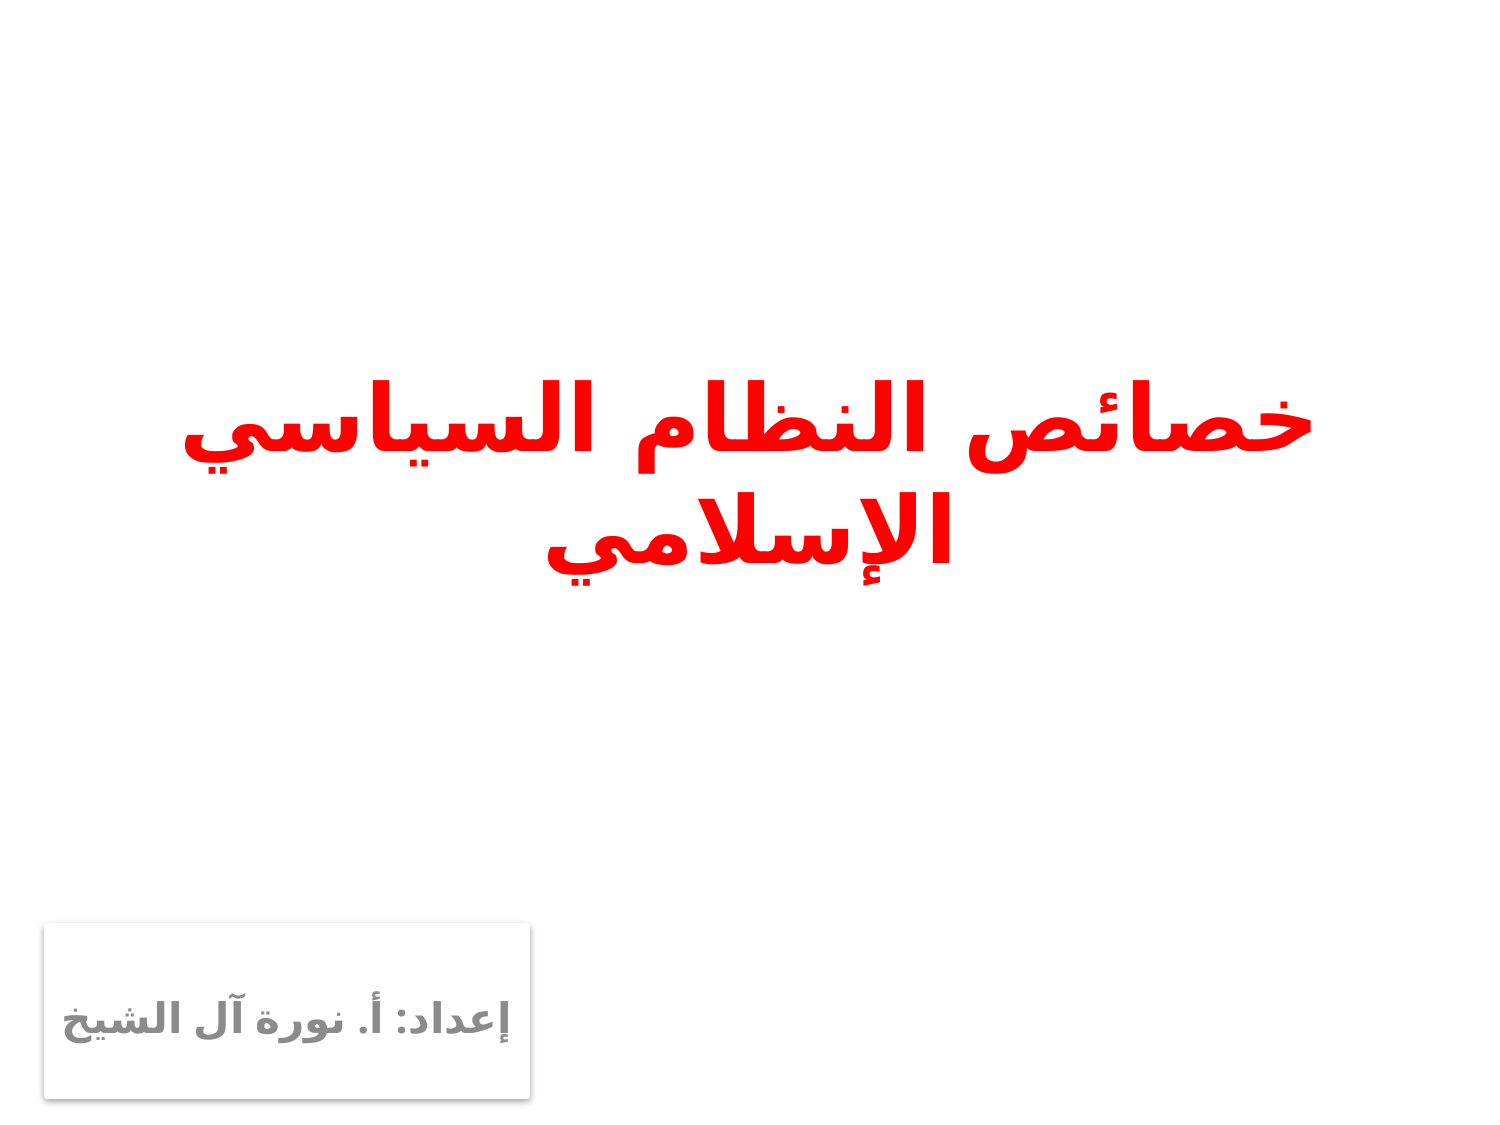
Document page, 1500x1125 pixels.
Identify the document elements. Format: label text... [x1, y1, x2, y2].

title خصائص النظام السياسي الإسلامي [112, 349, 1388, 591]
subtitle إعداد: أ. نورة آل الشيخ [44, 923, 530, 1099]
